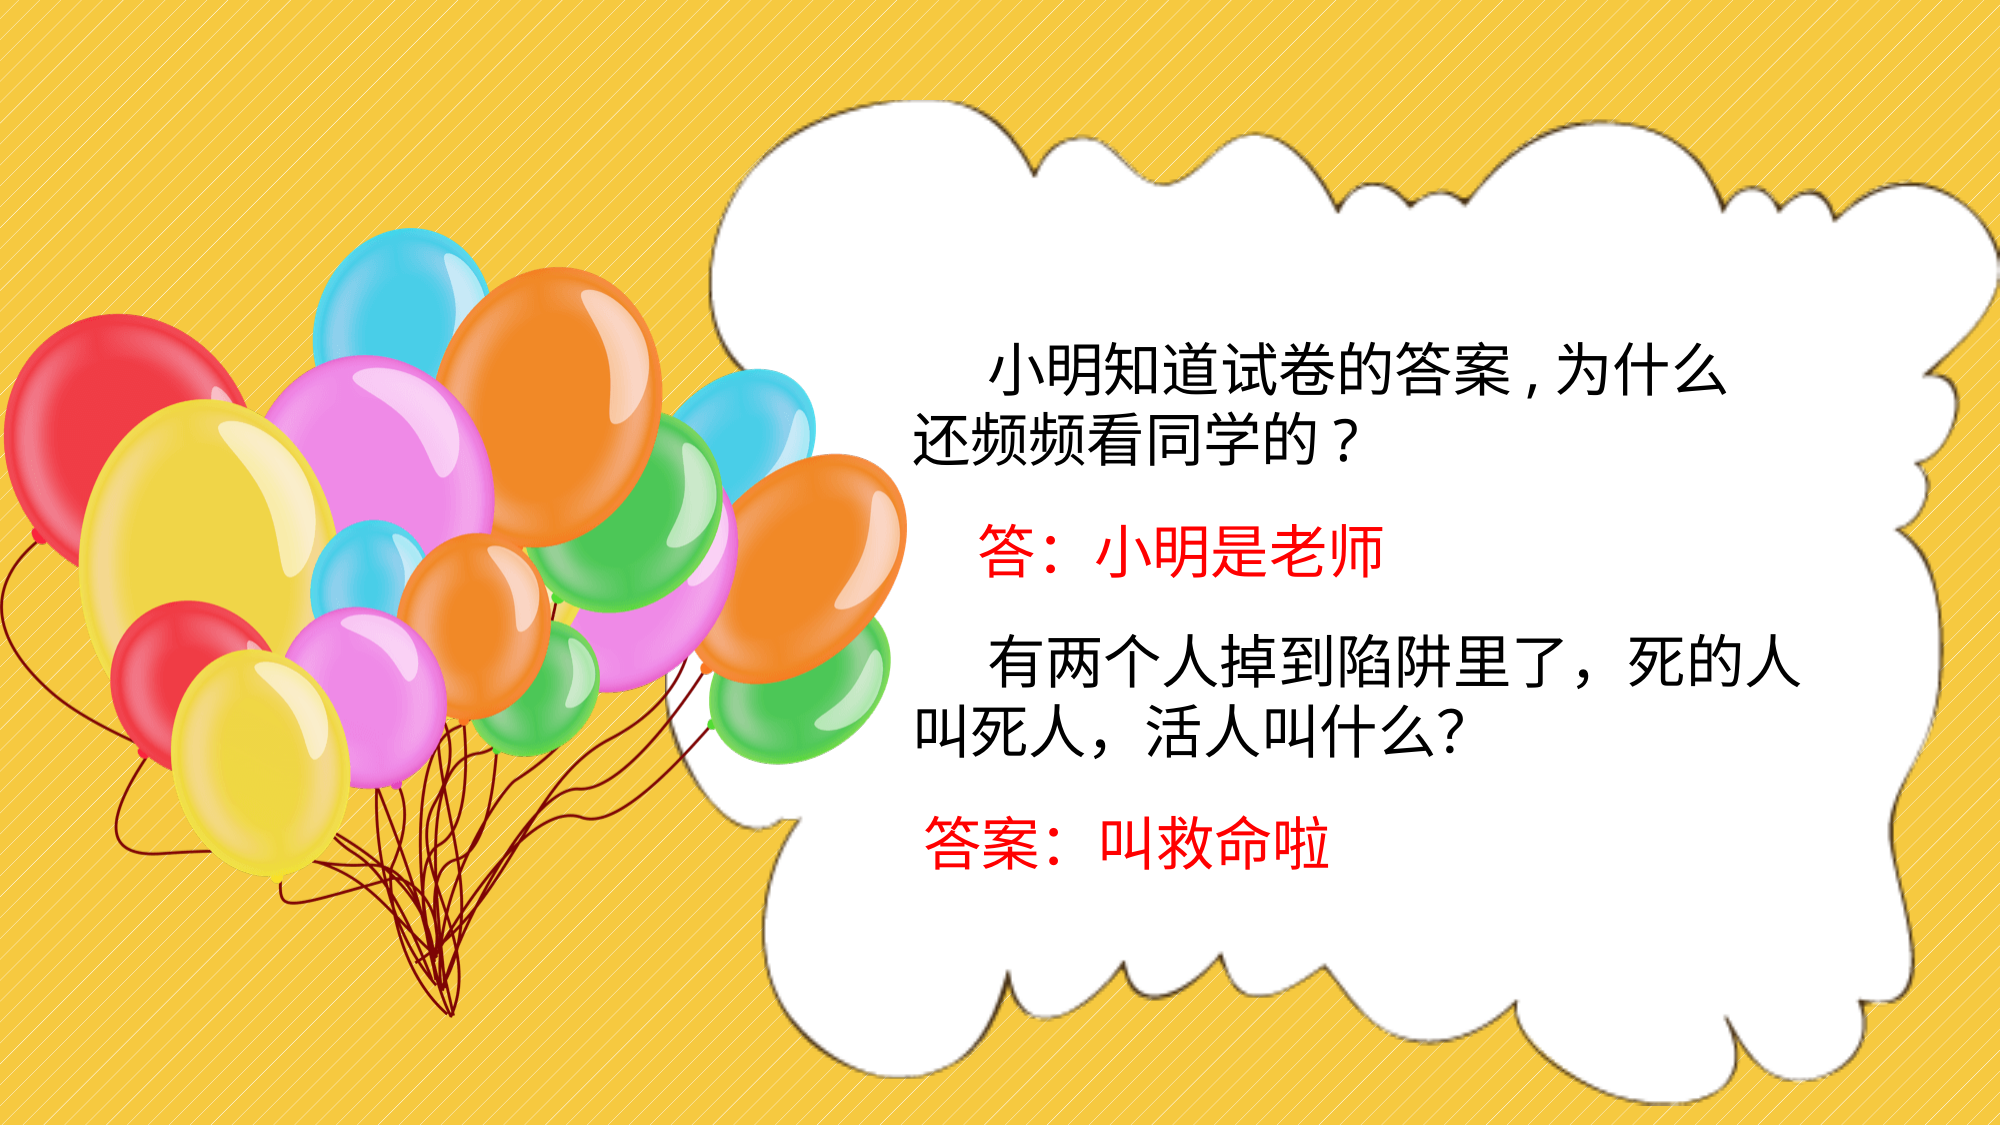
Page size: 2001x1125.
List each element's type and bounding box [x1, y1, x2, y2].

text_box [0, 0, 2000, 228]
text_box [0, 1018, 2000, 1125]
picture [0, 228, 907, 1018]
text_box [665, 100, 2000, 1106]
